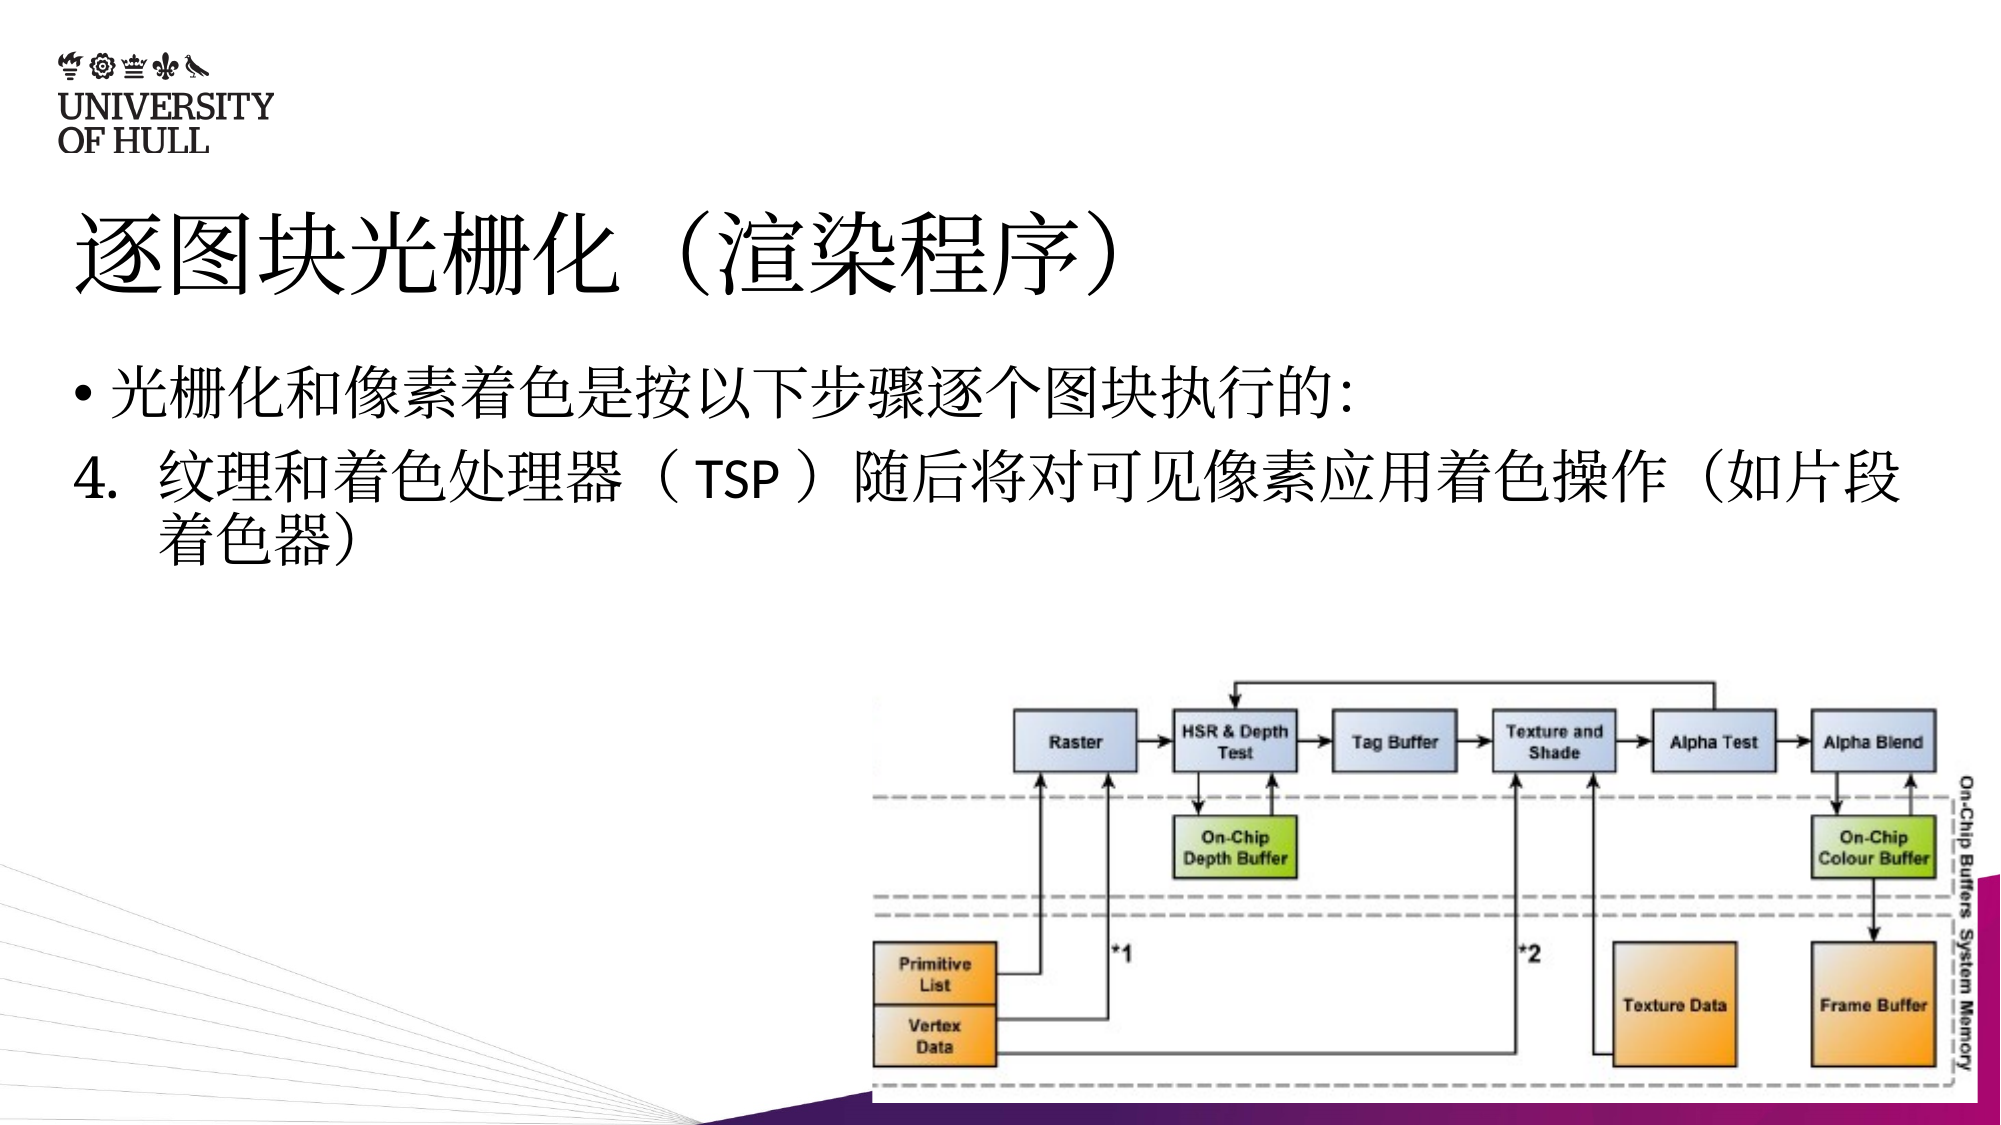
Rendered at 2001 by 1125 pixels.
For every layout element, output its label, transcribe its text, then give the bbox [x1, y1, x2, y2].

picture [0, 0, 2000, 1125]
list 光栅化和像素着色是按以下步骤逐个图块执行的： 纹理和着色处理器（TSP）随后将对可见像素应用着色操作（如片段着色器） [57, 356, 1931, 1074]
title 逐图块光栅化（渲染程序） [57, 178, 1931, 340]
